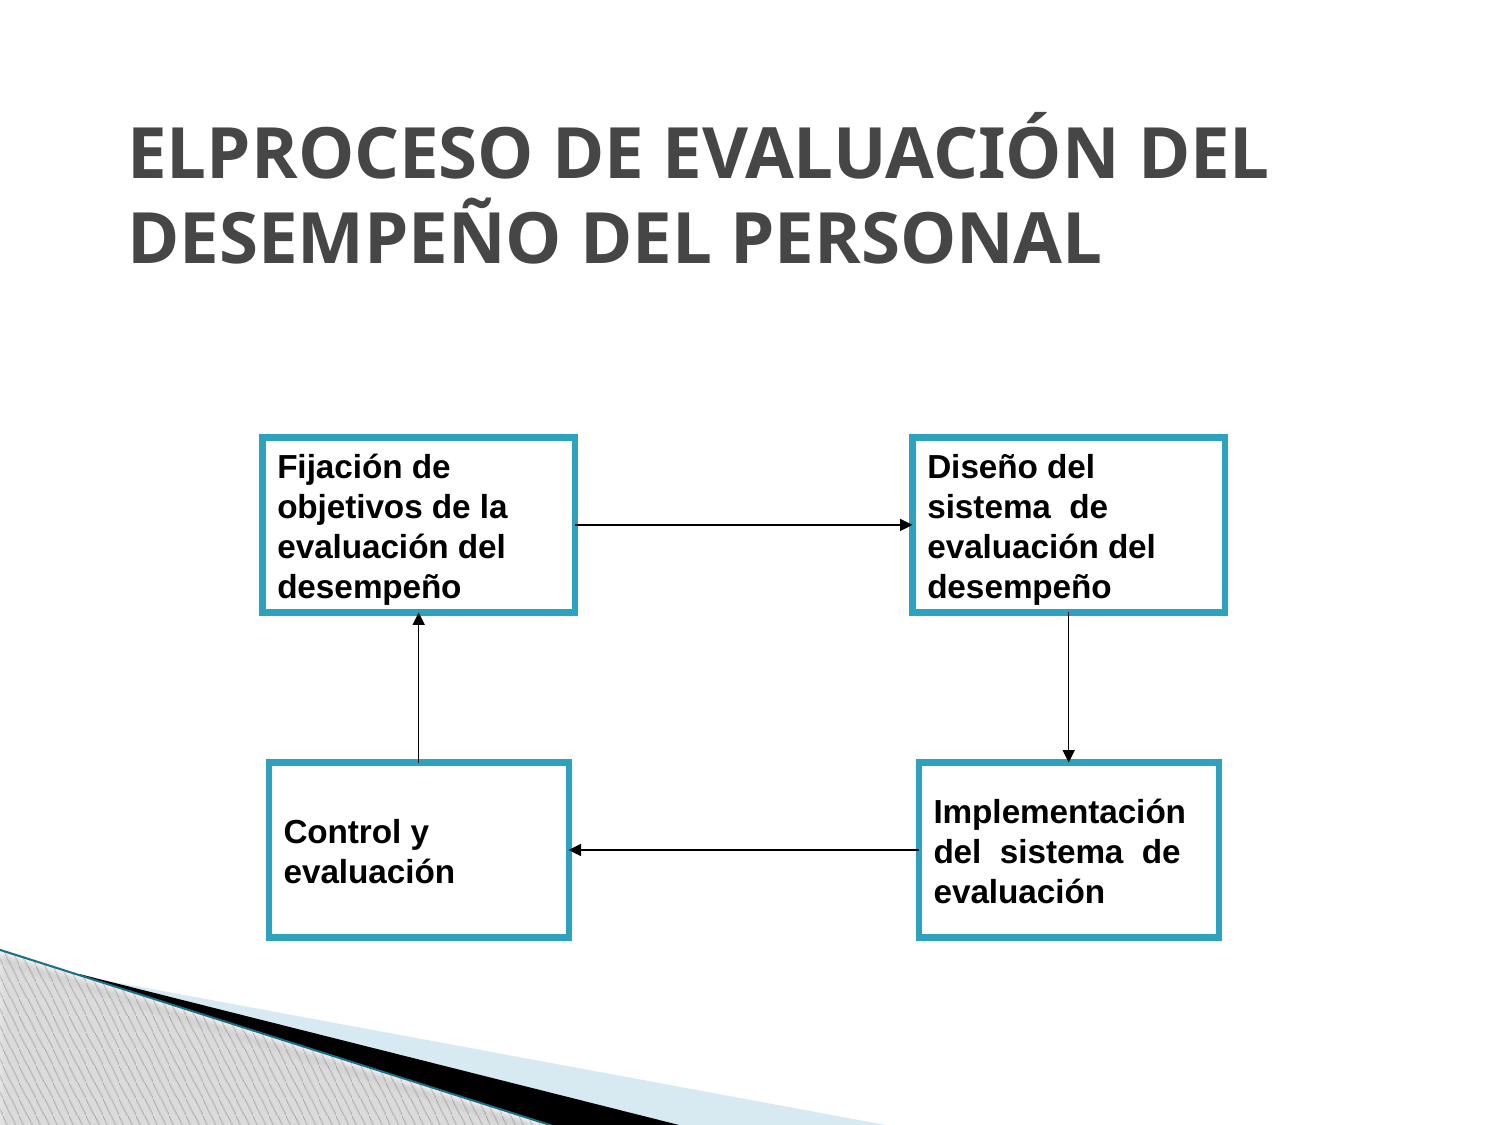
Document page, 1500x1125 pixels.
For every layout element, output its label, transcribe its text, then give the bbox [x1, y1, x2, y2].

text_box Implementación del sistema de evaluación [918, 762, 1219, 938]
text_box Fijación de objetivos de la evaluación del desempeño [262, 437, 575, 613]
text_box Diseño del sistema de evaluación del desempeño [912, 437, 1225, 613]
title ELPROCESO DE EVALUACIÓN DEL DESEMPEÑO DEL PERSONAL [112, 99, 1388, 288]
text_box Control y evaluación [268, 762, 569, 938]
